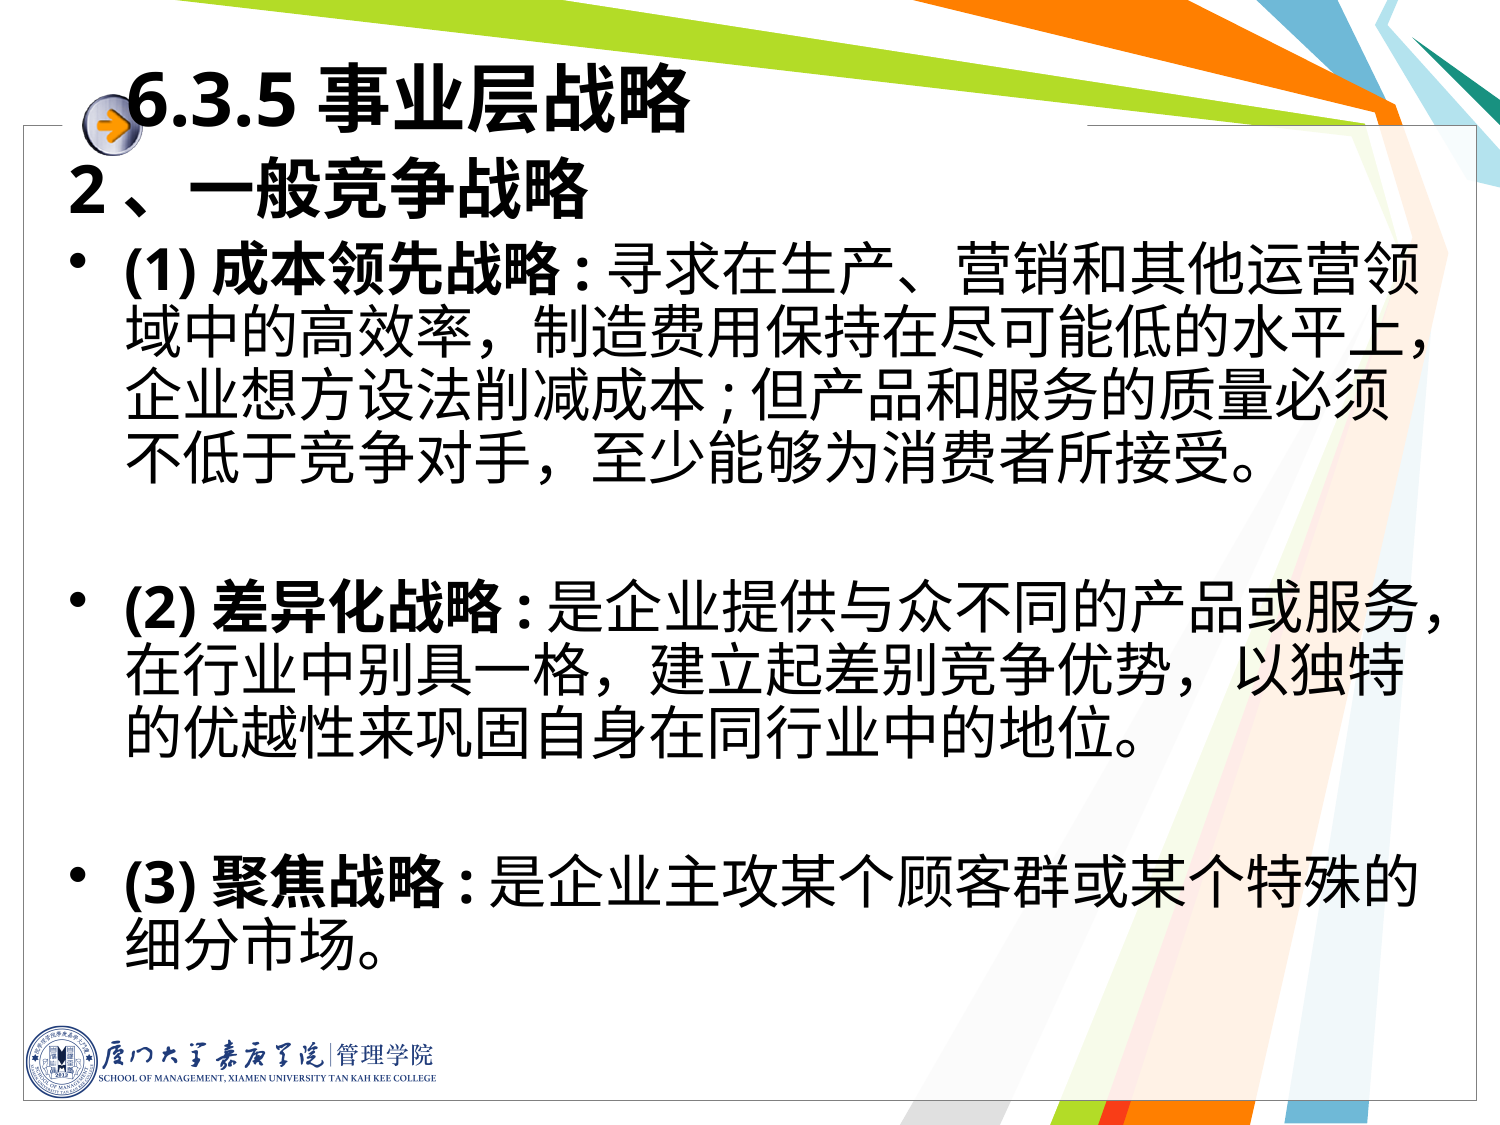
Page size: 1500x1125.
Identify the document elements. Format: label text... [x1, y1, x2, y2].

list 6.3.5事业层战略 2、一般竞争战略 (1)成本领先战略:寻求在生产、营销和其他运营领域中的高效率，制造费用保持在尽可能低的水平上，企业想方设法削减成本;但产品和服务的质量必须不低于竞争对手，至少能够为消费者所接受。 (2)差异化战略:是企业提供与众不同的产品或服务，在行业中别具一格，建立起差别竞争优势，以独特的优越性来巩固自身在同行业中的地位。 (3)聚焦战略:是企业主攻某个顾客群或某个特殊的细分市场。 [53, 54, 1447, 1024]
picture [24, 1024, 438, 1100]
